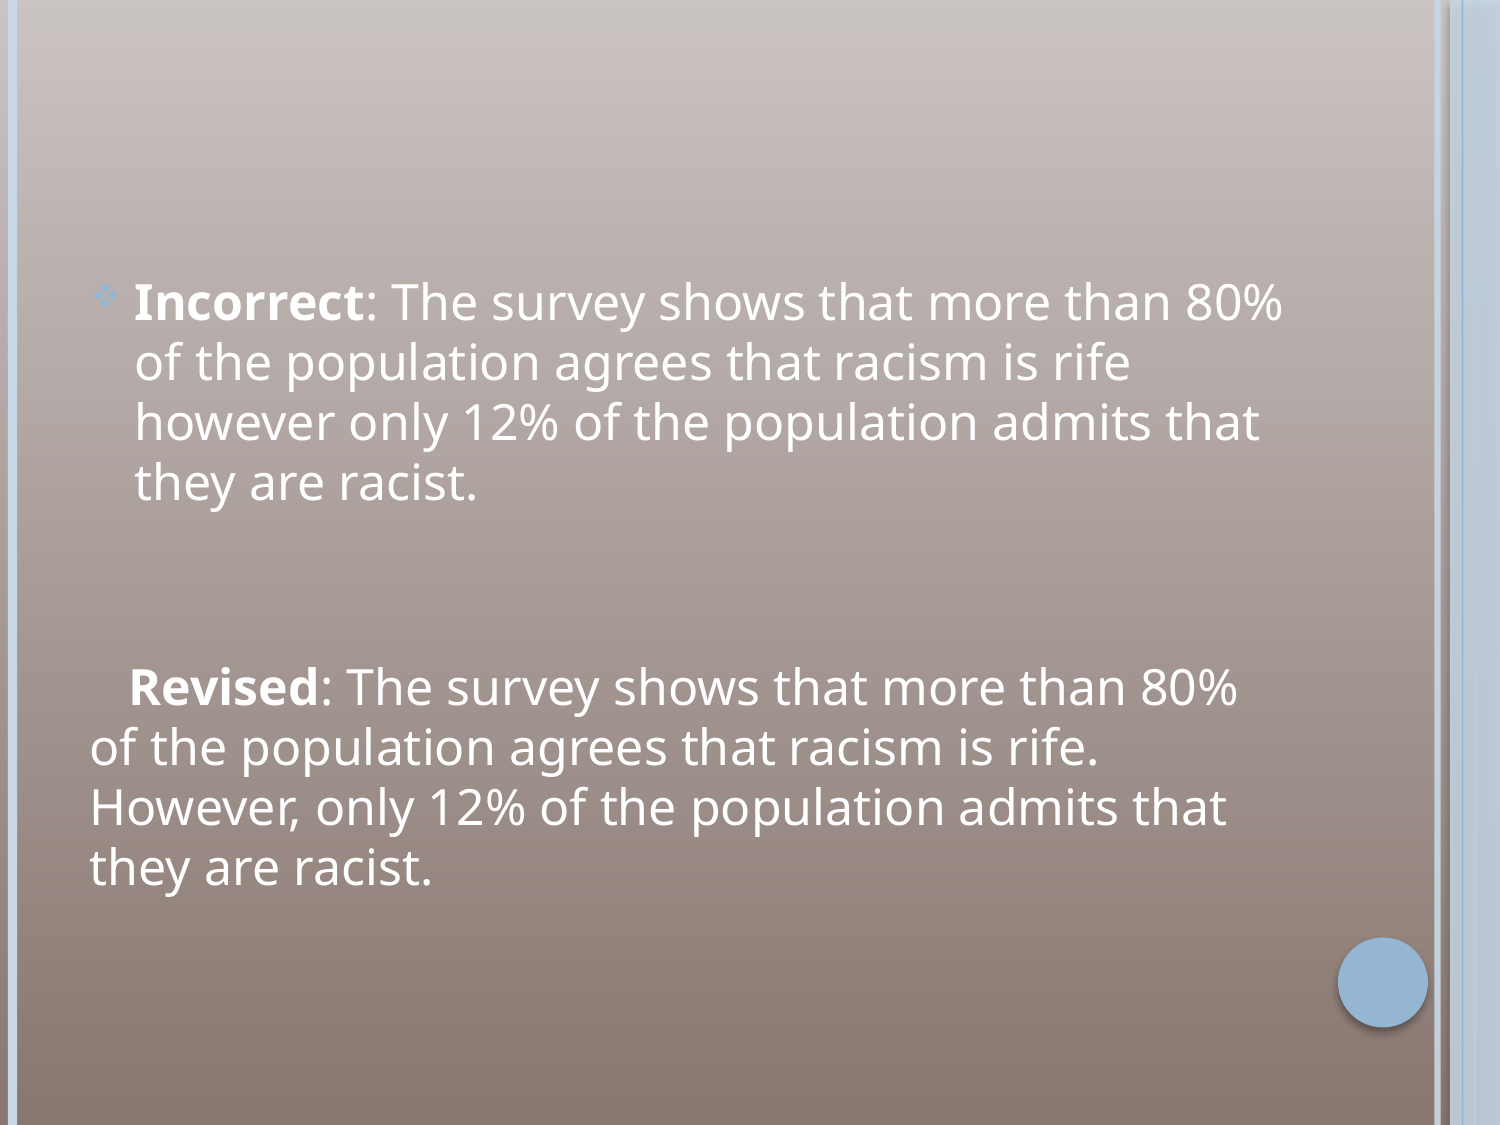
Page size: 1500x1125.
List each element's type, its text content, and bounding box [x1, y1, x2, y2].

list Incorrect: The survey shows that more than 80% of the population agrees that racism is rife however only 12% of the population admits that they are racist. Revised: The survey shows that more than 80% of the population agrees that racism is rife. However, only 12% of the population admits that they are racist. [75, 262, 1300, 1062]
